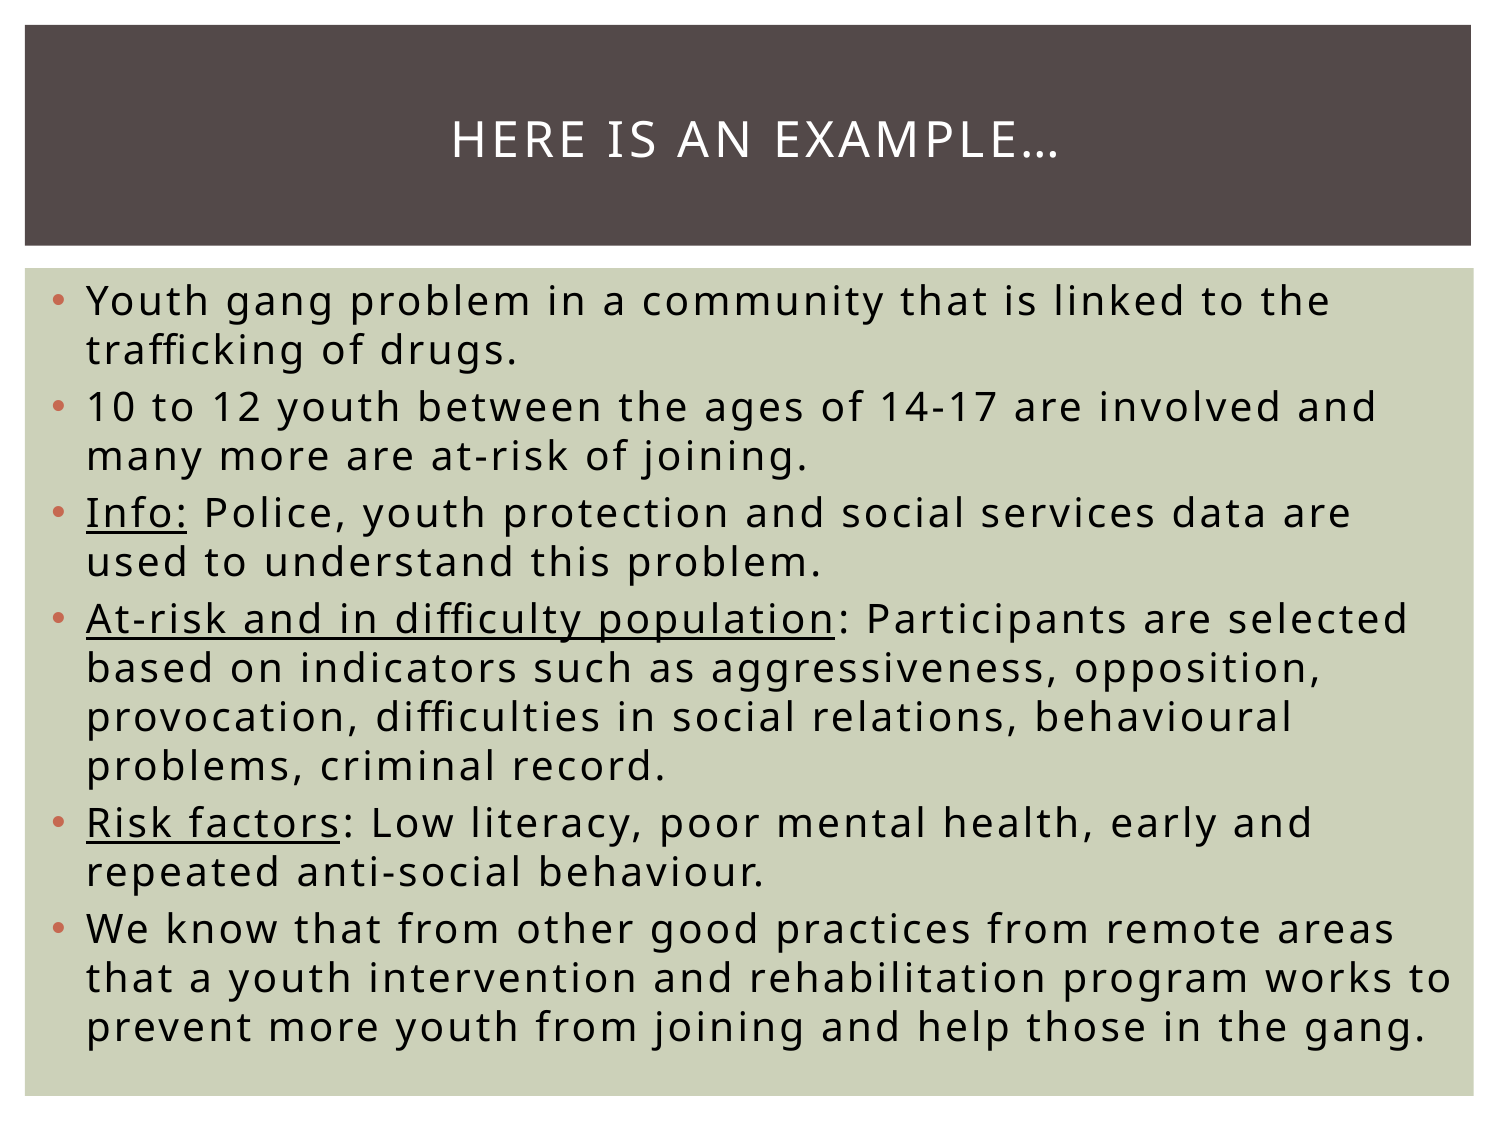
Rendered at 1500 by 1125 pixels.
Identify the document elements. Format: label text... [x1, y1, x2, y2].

title Here is AN Example… [29, 30, 1483, 244]
list Youth gang problem in a community that is linked to the trafficking of drugs. 10 to 12 youth between the ages of 14-17 are involved and many more are at-risk of joining. Info: Police, youth protection and social services data are used to understand this problem. At-risk and in difficulty population: Participants are selected based on indicators such as aggressiveness, opposition, provocation, difficulties in social relations, behavioural problems, criminal record. Risk factors: Low literacy, poor mental health, early and repeated anti-social behaviour. We know that from other good practices from remote areas that a youth intervention and rehabilitation program works to prevent more youth from joining and help those in the gang. [29, 267, 1483, 1125]
